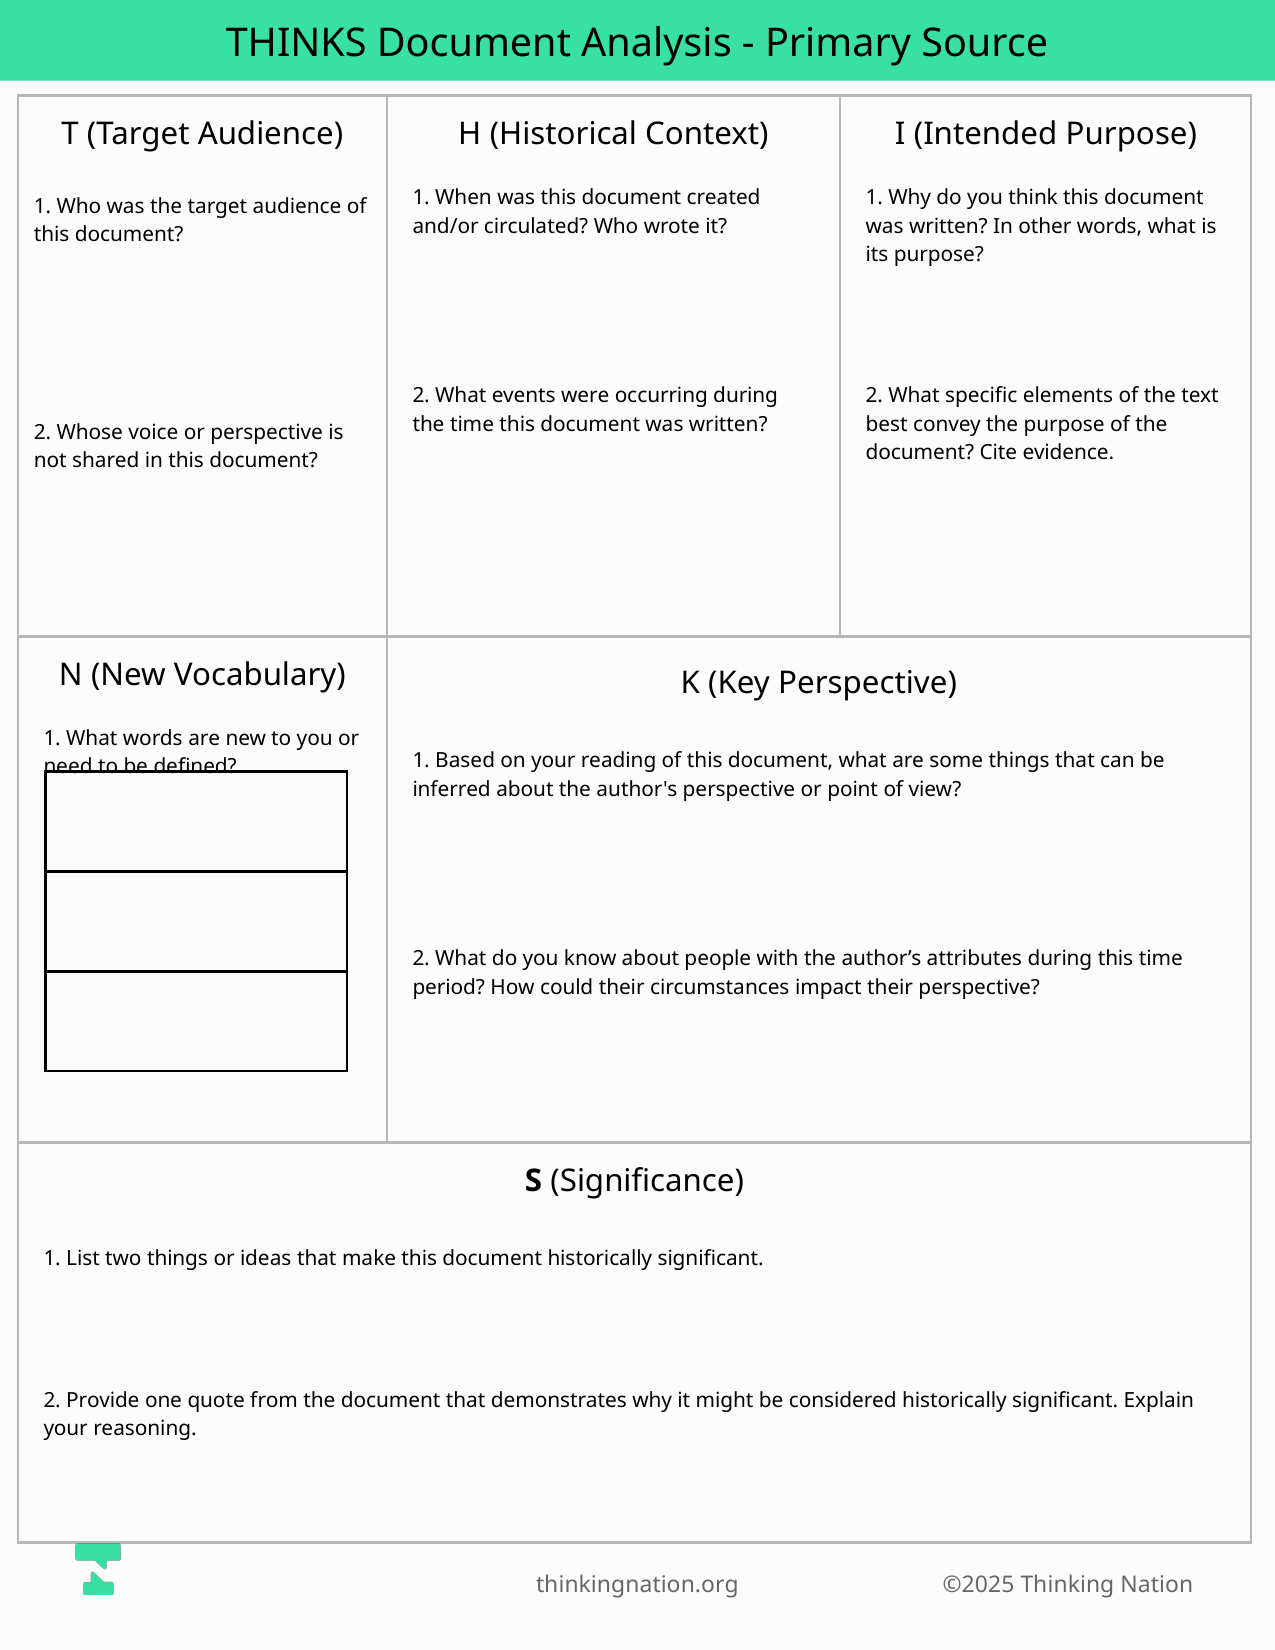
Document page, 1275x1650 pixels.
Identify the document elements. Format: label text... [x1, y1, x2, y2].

table_header H (Historical Context) 1. When was this document created and/or circulated? Who wrote it? 2. What events were occurring during the time this document was written? [388, 97, 839, 635]
table_header [47, 773, 346, 870]
text_box ©2025 Thinking Nation [907, 1553, 1210, 1605]
table_cell N (New Vocabulary) 1. What words are new to you or need to be defined? [19, 638, 386, 1141]
table_cell S (Significance) 1. List two things or ideas that make this document historically significant. 2. Provide one quote from the document that demonstrates why it might be considered historically significant. Explain your reasoning. [19, 1144, 1250, 1541]
table_cell K (Key Perspective) 1. Based on your reading of this document, what are some things that can be inferred about the author's perspective or point of view? 2. What do you know about people with the author’s attributes during this time period? How could their circumstances impact their perspective? [388, 638, 1250, 1141]
table_cell [47, 873, 346, 970]
table_header I (Intended Purpose) 1. Why do you think this document was written? In other words, what is its purpose? 2. What specific elements of the text best convey the purpose of the document? Cite evidence. [841, 97, 1250, 635]
text_box THINKS Document Analysis - Primary Source [0, 0, 1275, 81]
table_cell [47, 973, 346, 1070]
picture [62, 1533, 134, 1605]
table_header T (Target Audience) 1. Who was the target audience of this document? 2. Whose voice or perspective is not shared in this document? [19, 97, 386, 635]
text_box thinkingnation.org [486, 1553, 789, 1605]
